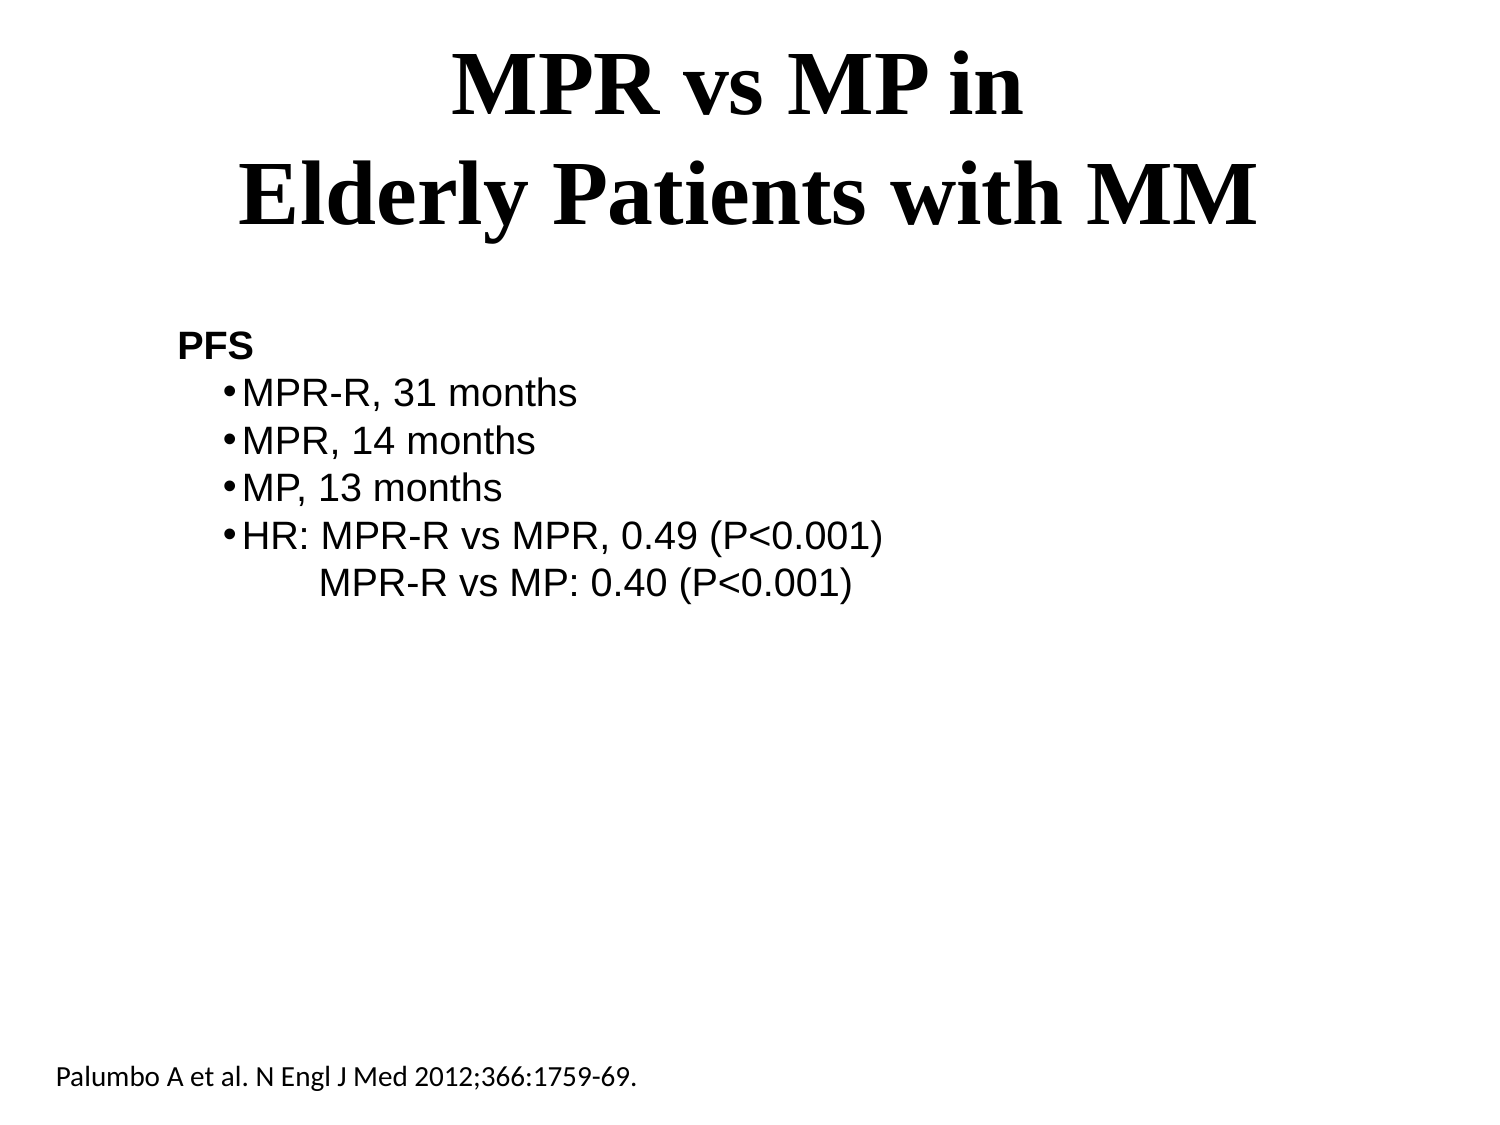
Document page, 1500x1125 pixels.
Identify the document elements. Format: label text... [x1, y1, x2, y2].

text_box PFS MPR-R, 31 months MPR, 14 months MP, 13 months HR: MPR-R vs MPR, 0.49 (P<0.001) MPR-R vs MP: 0.40 (P<0.001) [162, 312, 1338, 613]
text_box MPR vs MP in Elderly Patients with MM [0, 15, 1500, 250]
text_box Palumbo A et al. N Engl J Med 2012;366:1759-69. [41, 1049, 654, 1100]
